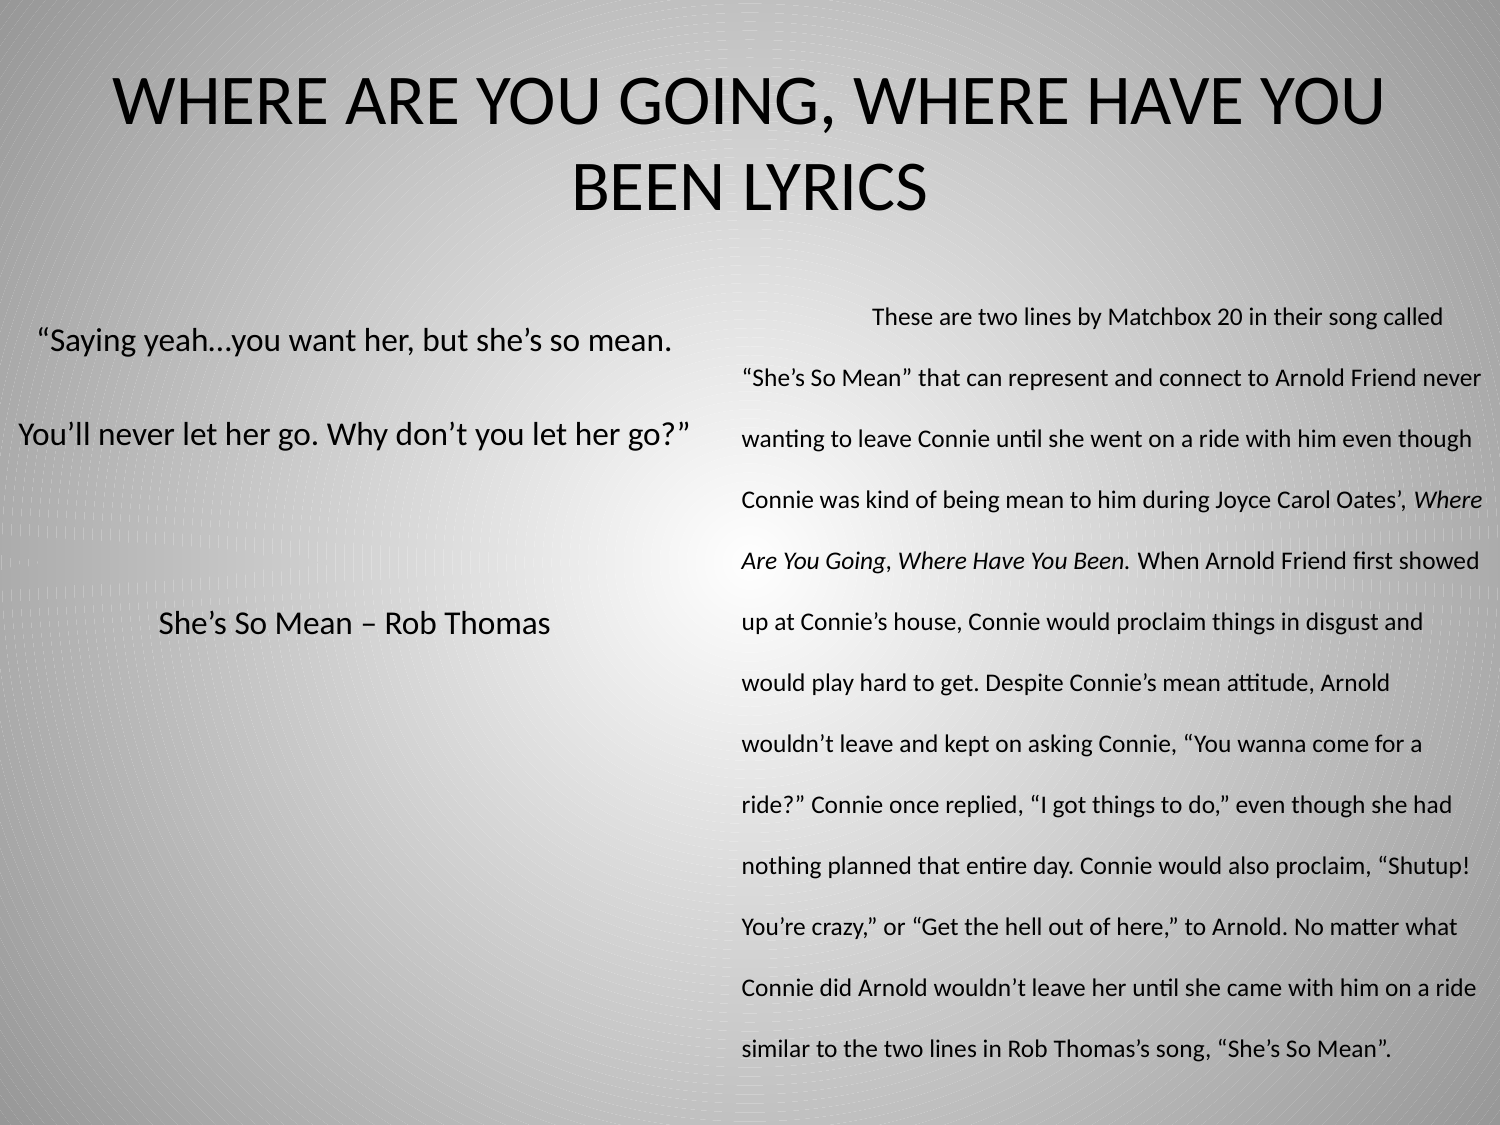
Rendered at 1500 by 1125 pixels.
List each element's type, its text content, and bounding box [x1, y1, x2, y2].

title WHERE ARE YOU GOING, WHERE HAVE YOU BEEN LYRICS [75, 45, 1425, 233]
list These are two lines by Matchbox 20 in their song called “She’s So Mean” that can represent and connect to Arnold Friend never wanting to leave Connie until she went on a ride with him even though Connie was kind of being mean to him during Joyce Carol Oates’, Where Are You Going, Where Have You Been. When Arnold Friend first showed up at Connie’s house, Connie would proclaim things in disgust and would play hard to get. Despite Connie’s mean attitude, Arnold wouldn’t leave and kept on asking Connie, “You wanna come for a ride?” Connie once replied, “I got things to do,” even though she had nothing planned that entire day. Connie would also proclaim, “Shutup! You’re crazy,” or “Get the hell out of here,” to Arnold. No matter what Connie did Arnold wouldn’t leave her until she came with him on a ride similar to the two lines in Rob Thomas’s song, “She’s So Mean”. [726, 262, 1500, 1125]
list “Saying yeah…you want her, but she’s so mean. You’ll never let her go. Why don’t you let her go?” She’s So Mean – Rob Thomas [0, 262, 710, 1066]
